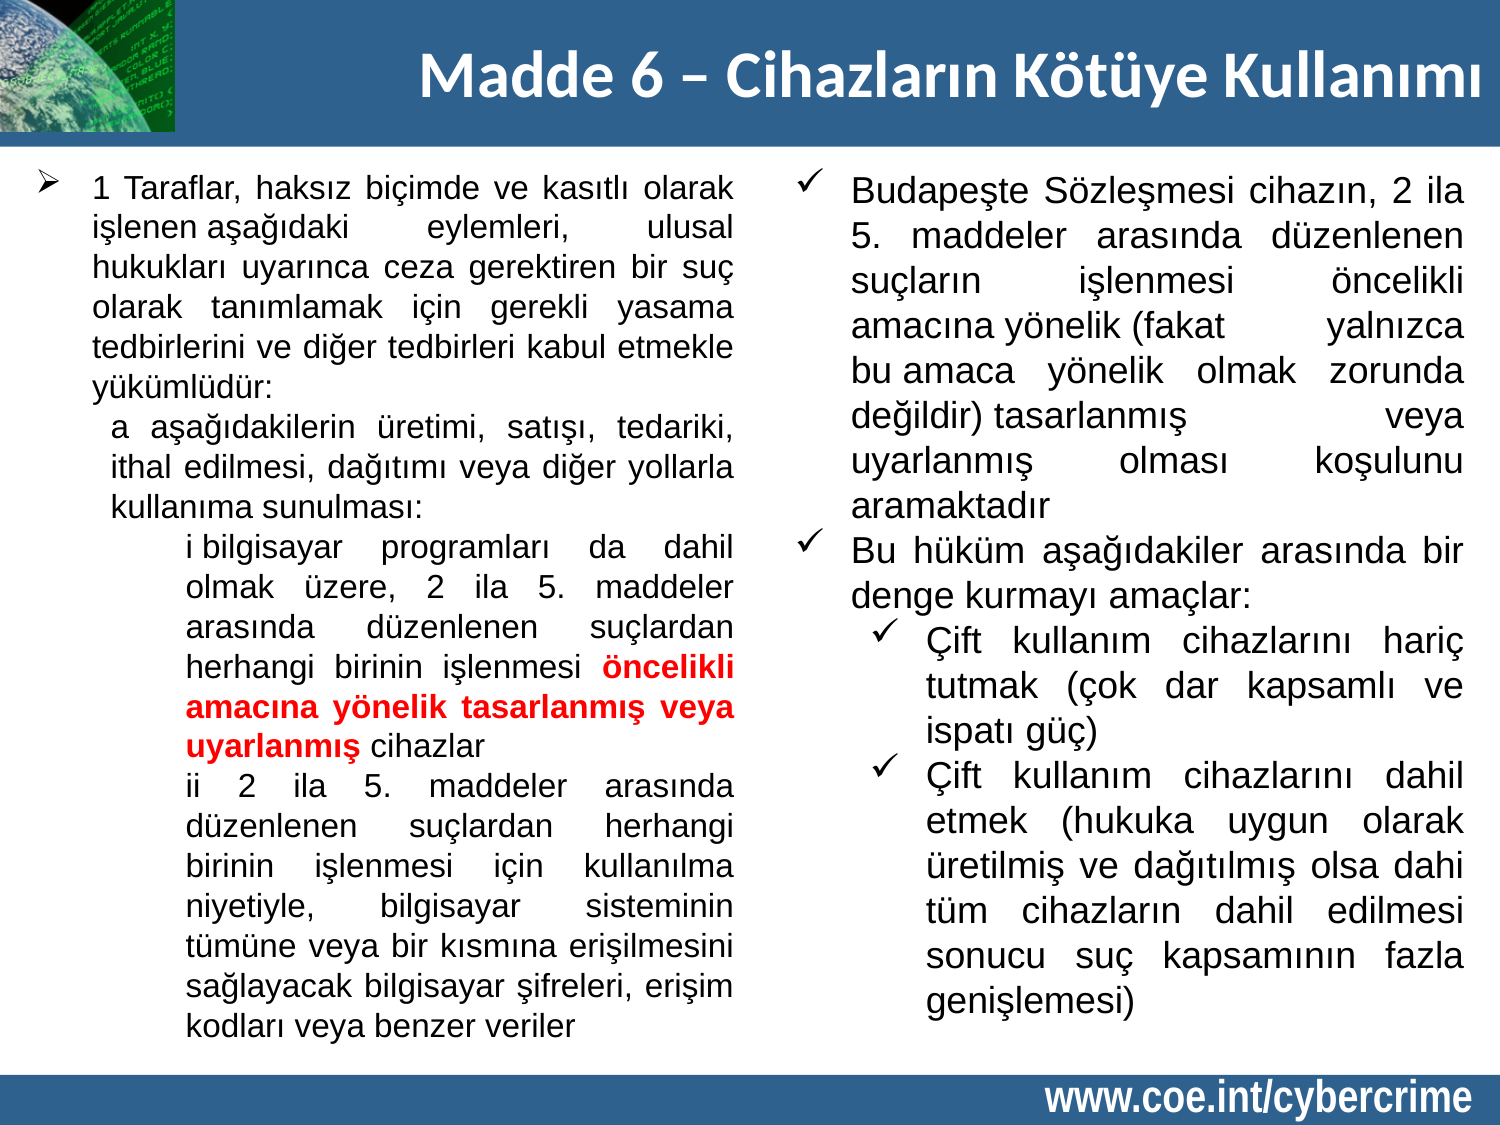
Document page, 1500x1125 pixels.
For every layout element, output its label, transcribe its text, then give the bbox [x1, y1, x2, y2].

picture [0, 0, 175, 132]
text_box Budapeşte Sözleşmesi cihazın, 2 ila 5. maddeler arasında düzenlenen suçların işlenmesi öncelikli amacına yönelik (fakat yalnızca bu amaca yönelik olmak zorunda değildir) tasarlanmış veya uyarlanmış olması koşulunu aramaktadır Bu hüküm aşağıdakiler arasında bir denge kurmayı amaçlar: Çift kullanım cihazlarını hariç tutmak (çok dar kapsamlı ve ispatı güç) Çift kullanım cihazlarını dahil etmek (hukuka uygun olarak üretilmiş ve dağıtılmış olsa dahi tüm cihazların dahil edilmesi sonucu suç kapsamının fazla genişlemesi) [779, 158, 1480, 1074]
text_box Madde 6 – Cihazların Kötüye Kullanımı [0, 0, 1500, 149]
text_box 1 Taraflar, haksız biçimde ve kasıtlı olarak işlenen aşağıdaki eylemleri, ulusal hukukları uyarınca ceza gerektiren bir suç olarak tanımlamak için gerekli yasama tedbirlerini ve diğer tedbirleri kabul etmekle yükümlüdür: a aşağıdakilerin üretimi, satışı, tedariki, ithal edilmesi, dağıtımı veya diğer yollarla kullanıma sunulması: i bilgisayar programları da dahil olmak üzere, 2 ila 5. maddeler arasında düzenlenen suçlardan herhangi birinin işlenmesi öncelikli amacına yönelik tasarlanmış veya uyarlanmış cihazlar ii 2 ila 5. maddeler arasında düzenlenen suçlardan herhangi birinin işlenmesi için kullanılma niyetiyle, bilgisayar sisteminin tümüne veya bir kısmına erişilmesini sağlayacak bilgisayar şifreleri, erişim kodları veya benzer veriler [20, 158, 750, 1052]
text_box www.coe.int/cybercrime [1030, 1059, 1500, 1125]
text_box [0, 1073, 1030, 1125]
